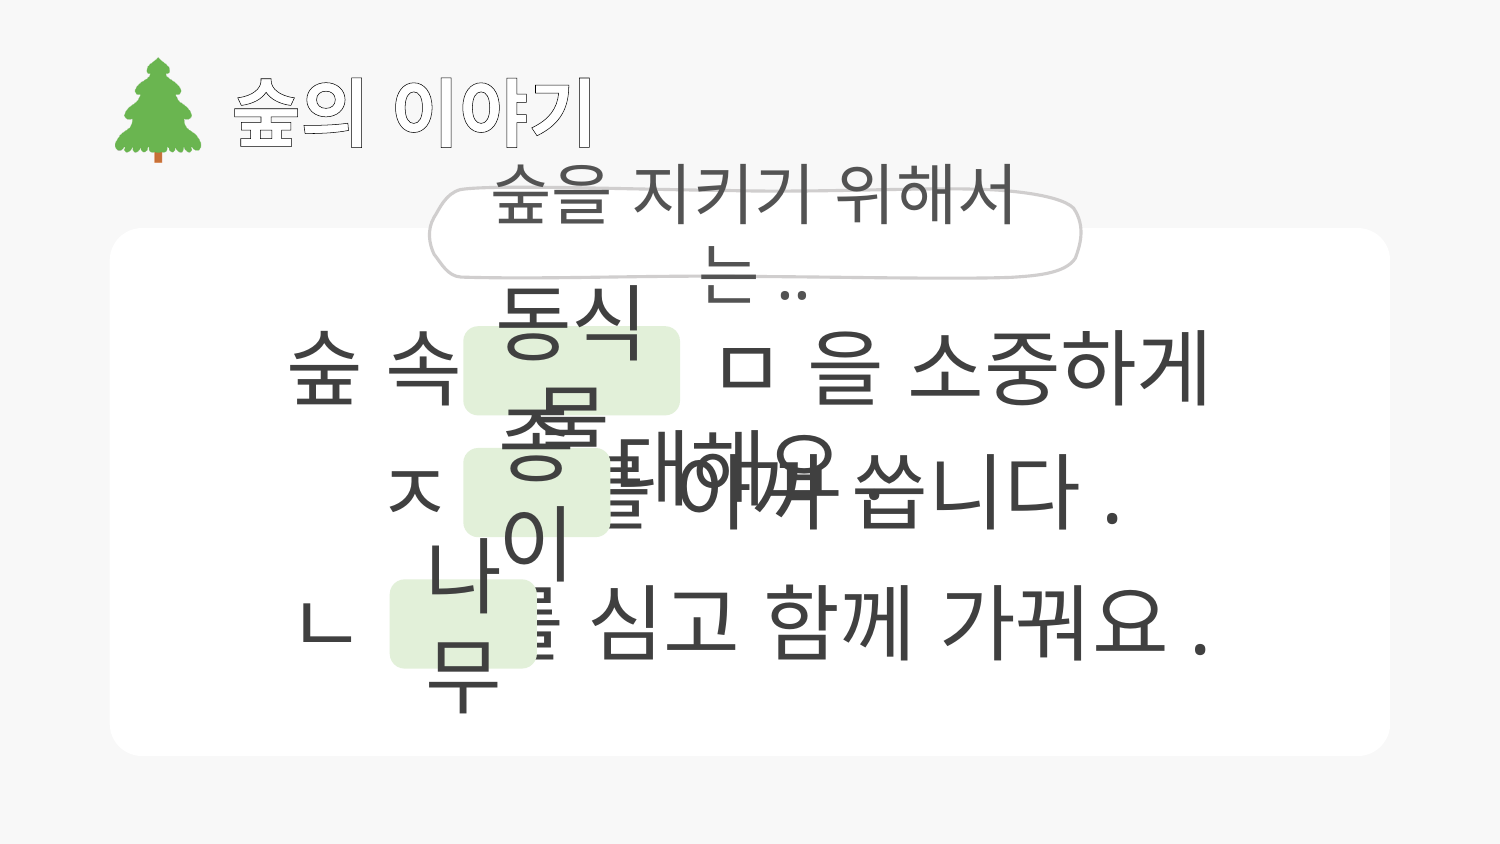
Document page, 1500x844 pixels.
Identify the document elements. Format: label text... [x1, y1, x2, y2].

text_box 숲의 이야기 [216, 82, 1059, 140]
text_box ㅈ ㅇ 를 아껴 씁니다. [226, 432, 1274, 548]
text_box 숲을 지키기 위해서는.. [428, 186, 1083, 280]
text_box 나무 [388, 578, 538, 670]
text_box ㄴ ㅁ 를 심고 함께 가꿔요. [226, 564, 1274, 679]
picture [109, 52, 204, 169]
text_box 동식물 [462, 325, 682, 417]
text_box [108, 226, 1392, 758]
text_box 종이 [462, 446, 612, 539]
text_box 숲 속 ㄷ ㅅ ㅁ 을 소중하게 대해요. [226, 308, 1274, 432]
